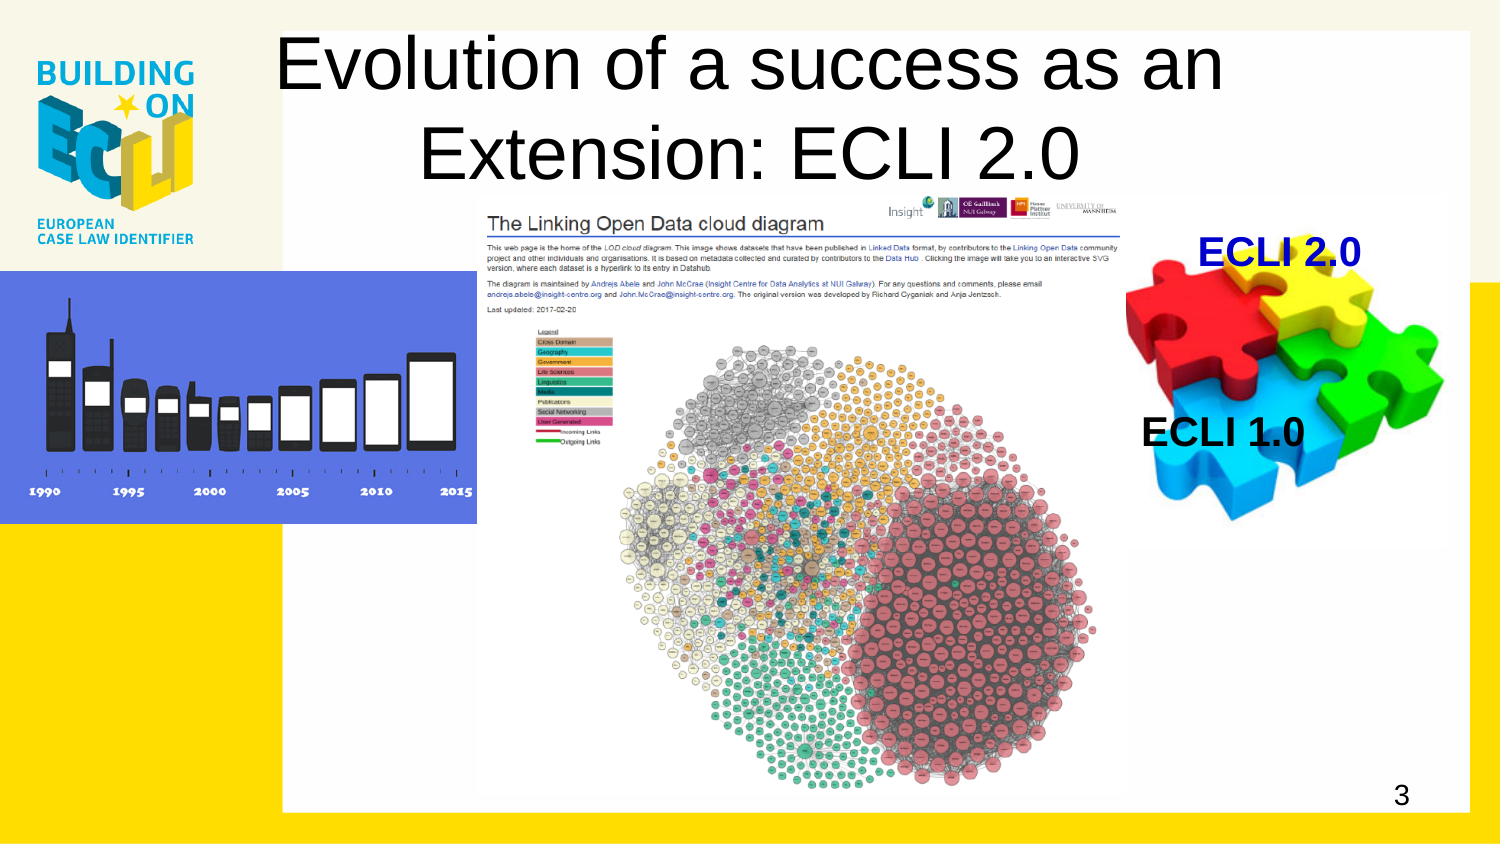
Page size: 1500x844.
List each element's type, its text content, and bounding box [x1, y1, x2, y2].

title Evolution of a success as an Extension: ECLI 2.0 [74, 33, 1426, 175]
slide_number 3 [1074, 768, 1425, 828]
picture [0, 0, 1500, 844]
